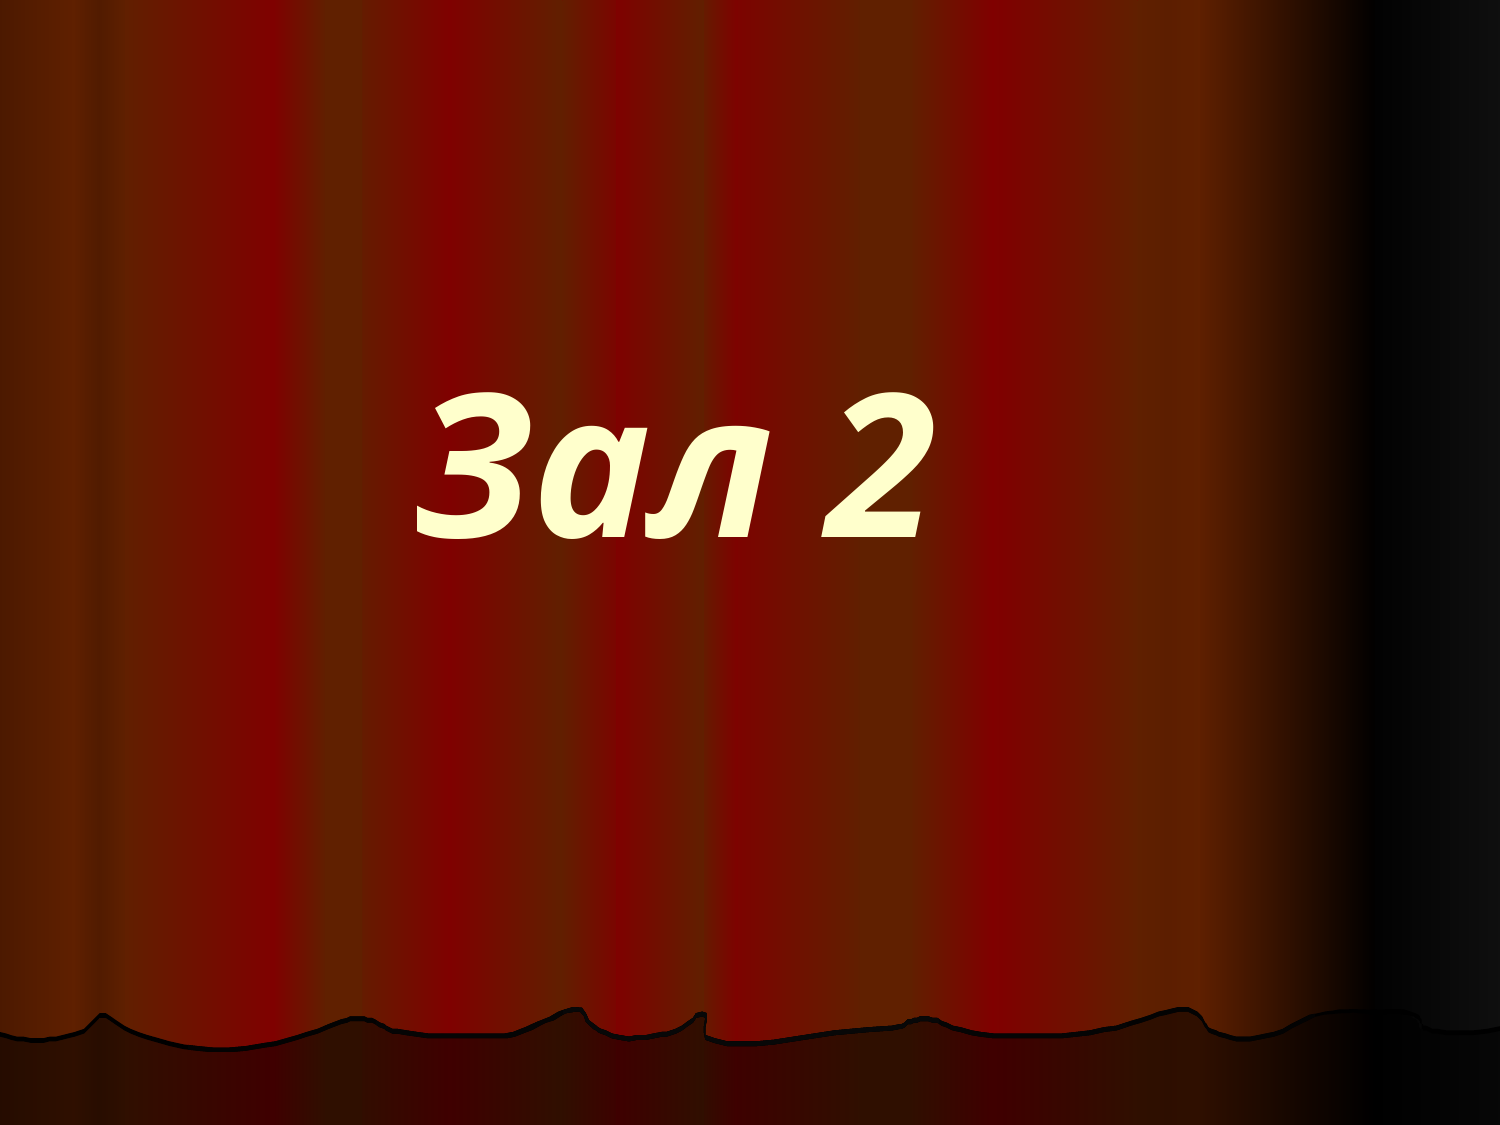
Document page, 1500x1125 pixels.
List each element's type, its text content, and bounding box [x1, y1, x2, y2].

title Зал 2 [0, 45, 1350, 870]
